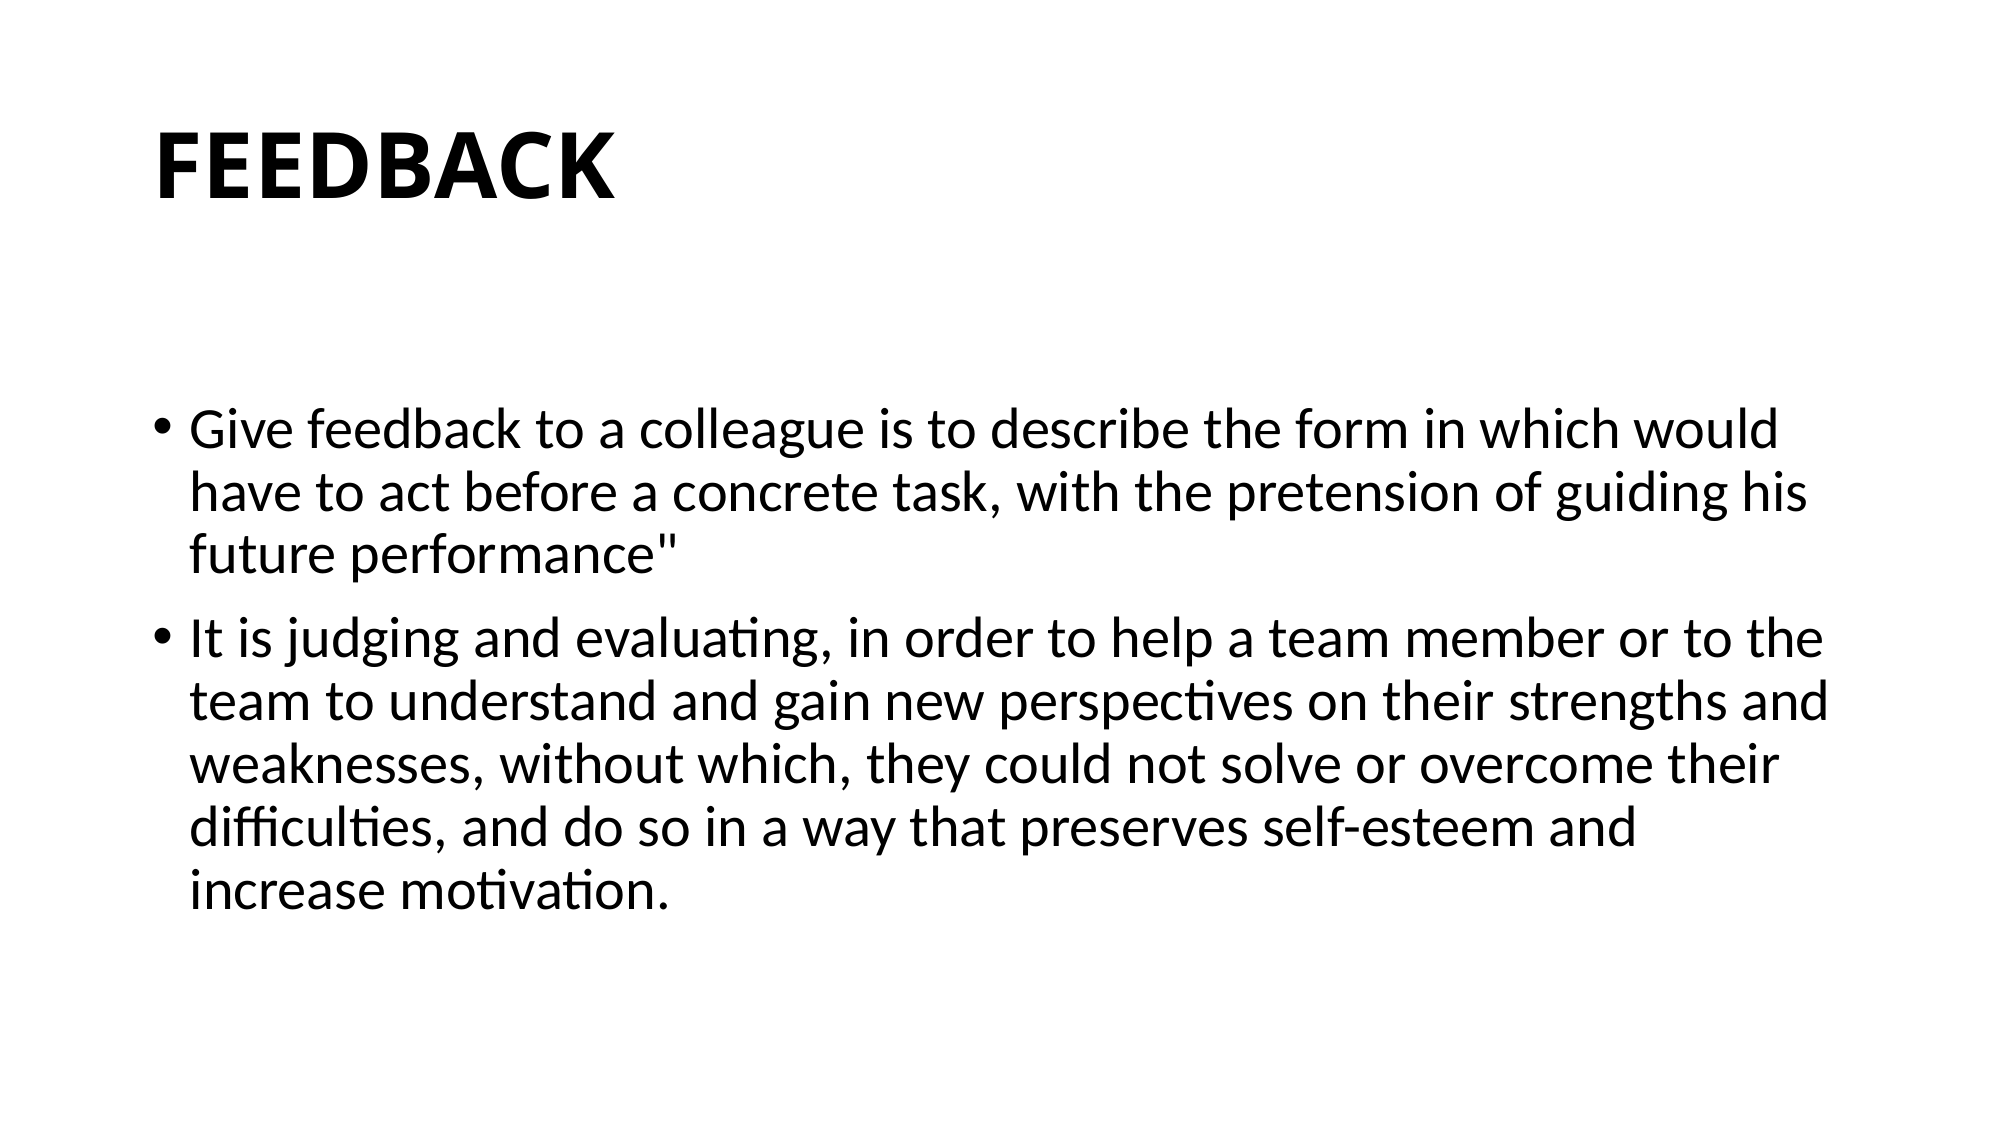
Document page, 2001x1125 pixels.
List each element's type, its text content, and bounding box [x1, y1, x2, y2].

title FEEDBACK [137, 59, 1863, 278]
list Give feedback to a colleague is to describe the form in which would have to act before a concrete task, with the pretension of guiding his future performance" It is judging and evaluating, in order to help a team member or to the team to understand and gain new perspectives on their strengths and weaknesses, without which, they could not solve or overcome their difficulties, and do so in a way that preserves self-esteem and increase motivation. [137, 299, 1863, 1014]
